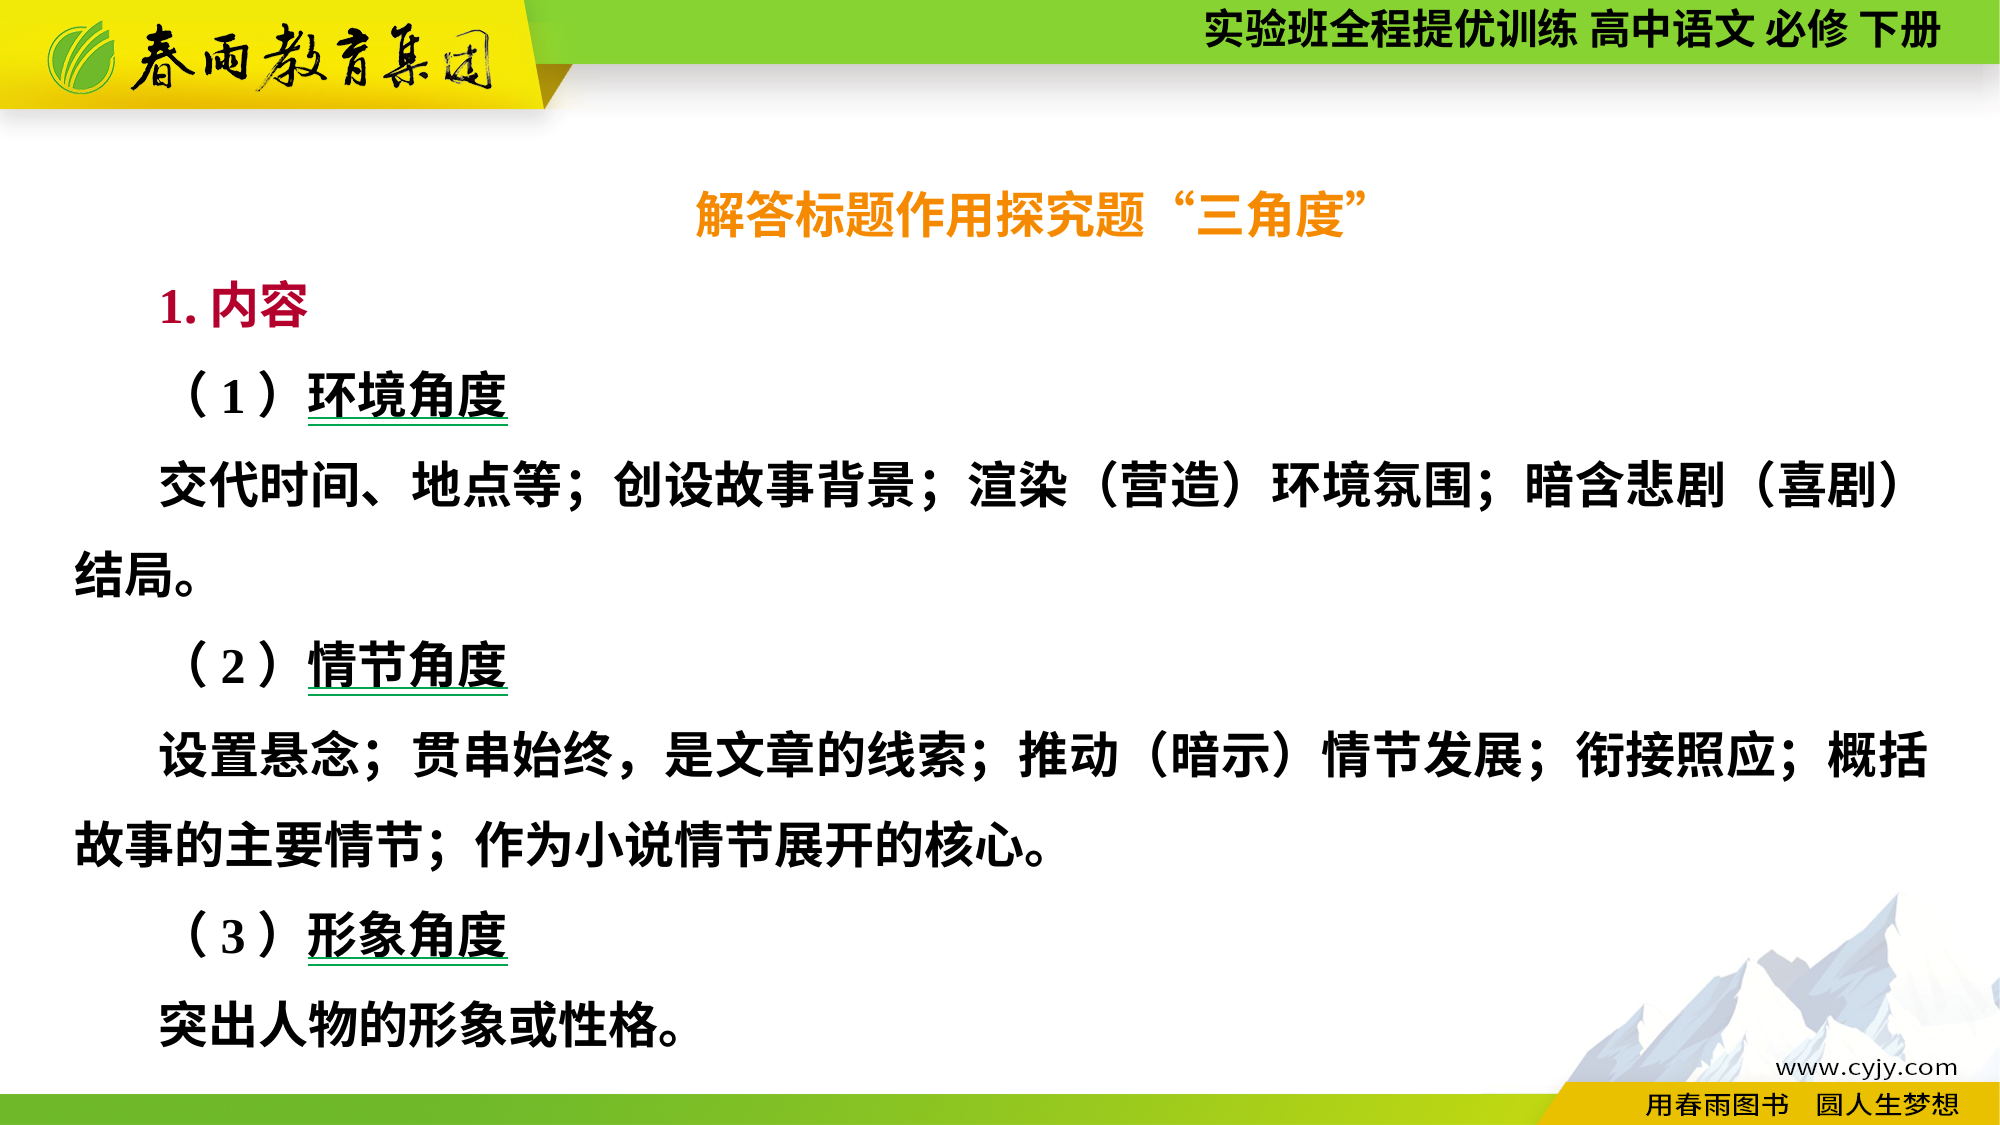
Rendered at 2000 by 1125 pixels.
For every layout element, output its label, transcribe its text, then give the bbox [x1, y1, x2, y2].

picture [0, 0, 2000, 1125]
list 解答标题作用探究题“三角度” 1.内容 （1）环境角度 交代时间、地点等；创设故事背景；渲染（营造）环境氛围；暗含悲剧（喜剧）结局。 （2）情节角度 设置悬念；贯串始终，是文章的线索；推动（暗示）情节发展；衔接照应；概括故事的主要情节；作为小说情节展开的核心。 （3）形象角度 突出人物的形象或性格。 [59, 146, 1944, 1071]
